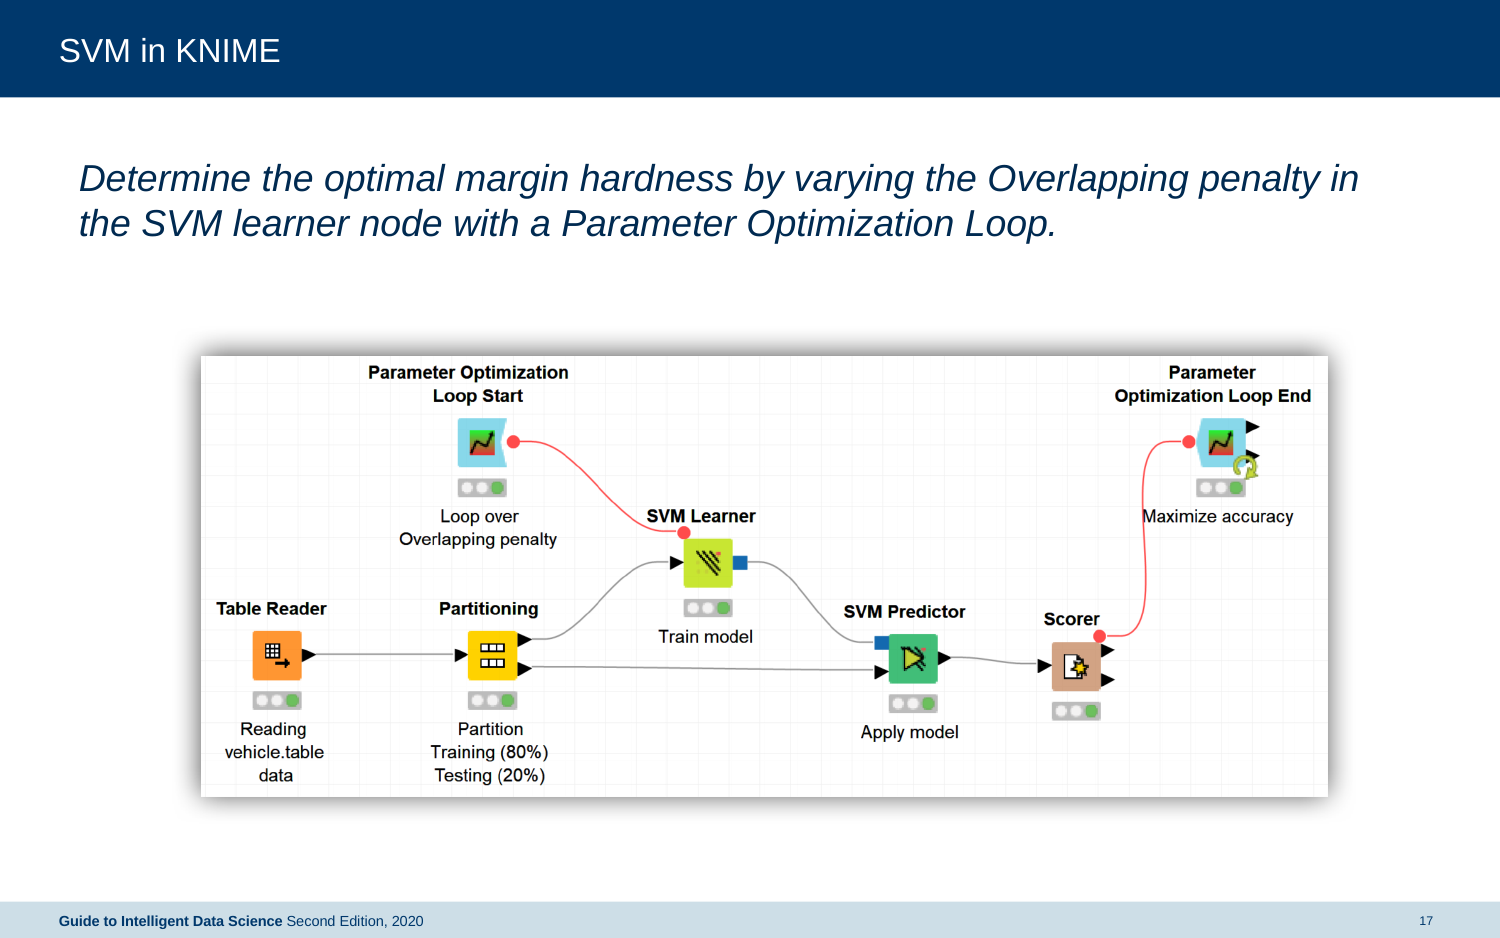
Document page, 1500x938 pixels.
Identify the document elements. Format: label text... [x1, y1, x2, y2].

slide_number 17 [1411, 900, 1442, 938]
list Determine the optimal margin hardness by varying the Overlapping penalty in the SVM learner node with a Parameter Optimization Loop. [77, 124, 1415, 274]
footer Guide to Intelligent Data Science Second Edition, 2020 [58, 900, 717, 938]
picture [201, 356, 1328, 797]
title SVM in KNIME [58, 28, 1442, 70]
